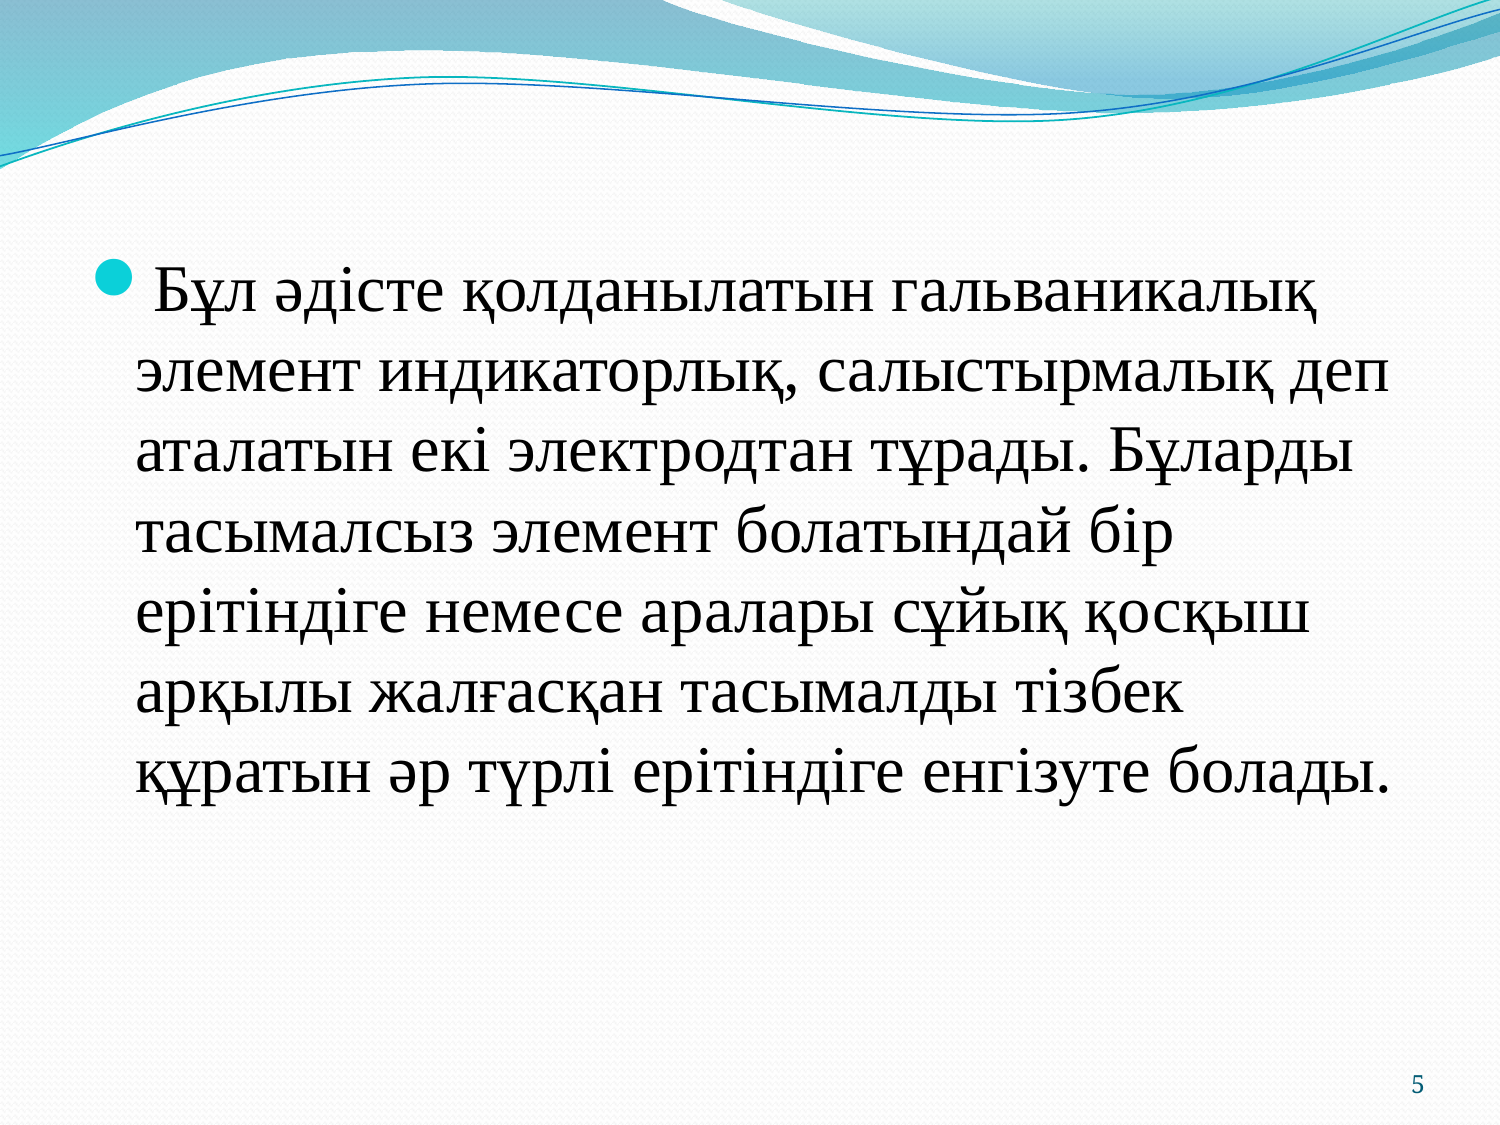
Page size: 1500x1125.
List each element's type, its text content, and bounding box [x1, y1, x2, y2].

list Бұл әдісте қолданылатын гальваникалық элемент индикаторлық, салыстырмалық деп аталатын екі электродтан тұрады. Бұларды тасымалсыз элемент болатындай бір ерітіндіге немесе аралары сұйық қосқыш арқылы жалғасқан тасымалды тізбек құратын әр түрлі ерітіндіге енгізуте болады. [74, 237, 1426, 1038]
slide_number 5 [1299, 1042, 1425, 1103]
